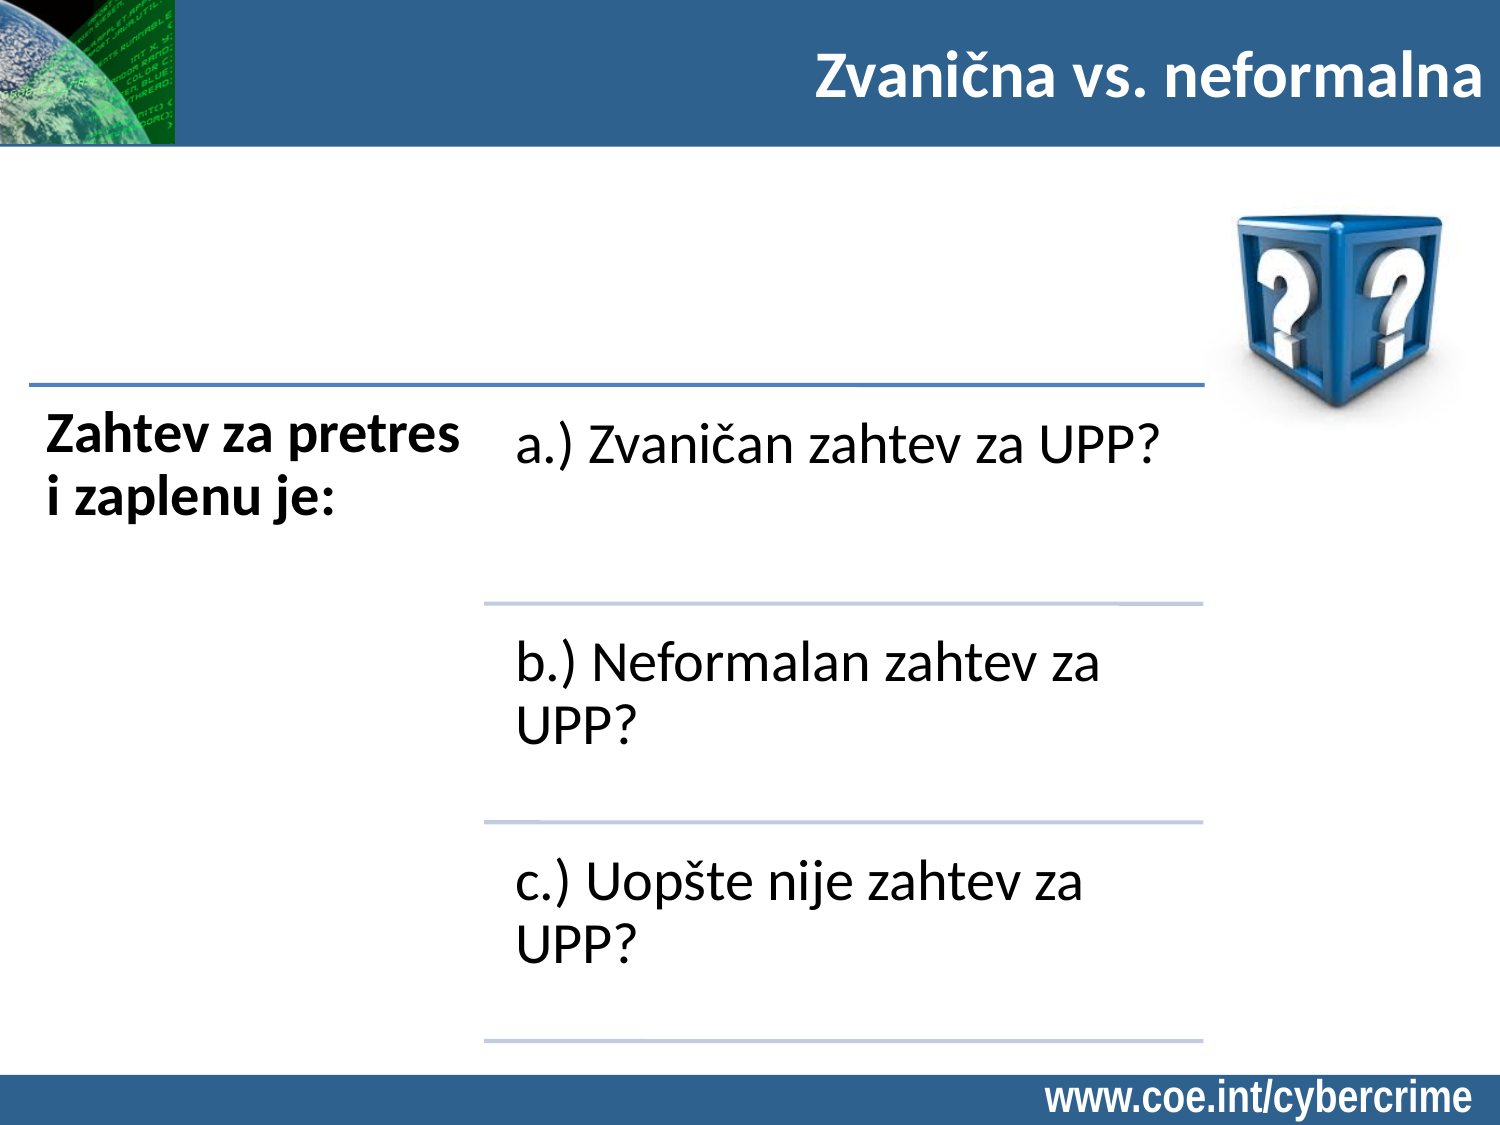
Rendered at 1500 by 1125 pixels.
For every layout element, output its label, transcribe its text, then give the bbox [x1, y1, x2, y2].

picture [0, 0, 175, 144]
text_box Zvanična vs. neformalna [177, 0, 1500, 149]
text_box www.coe.int/cybercrime [1030, 1059, 1500, 1125]
text_box [0, 1073, 1030, 1125]
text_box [28, 384, 1205, 1052]
picture [1189, 154, 1481, 445]
